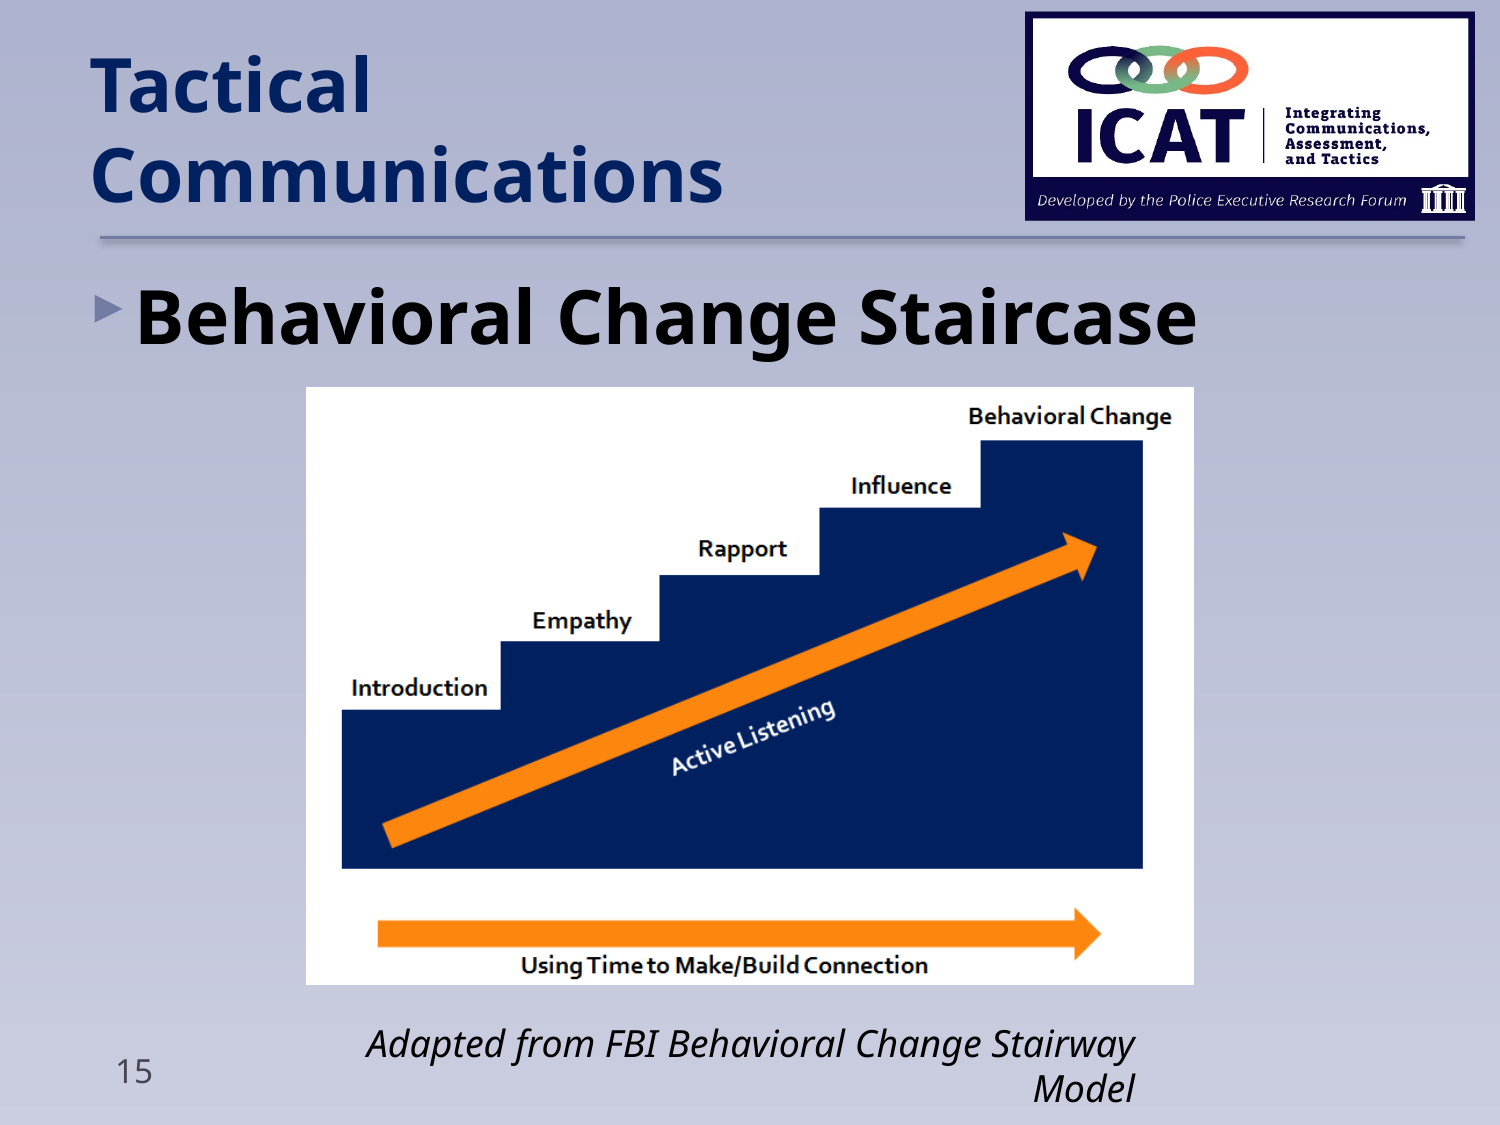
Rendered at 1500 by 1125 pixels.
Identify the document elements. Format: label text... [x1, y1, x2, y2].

text_box Adapted from FBI Behavioral Change Stairway Model [287, 1012, 1150, 1118]
list Behavioral Change Staircase [75, 262, 1425, 1073]
slide_number 15 [100, 1073, 287, 1103]
picture [305, 387, 1194, 985]
picture [1024, 11, 1476, 221]
title Tactical Communications [75, 24, 1018, 225]
